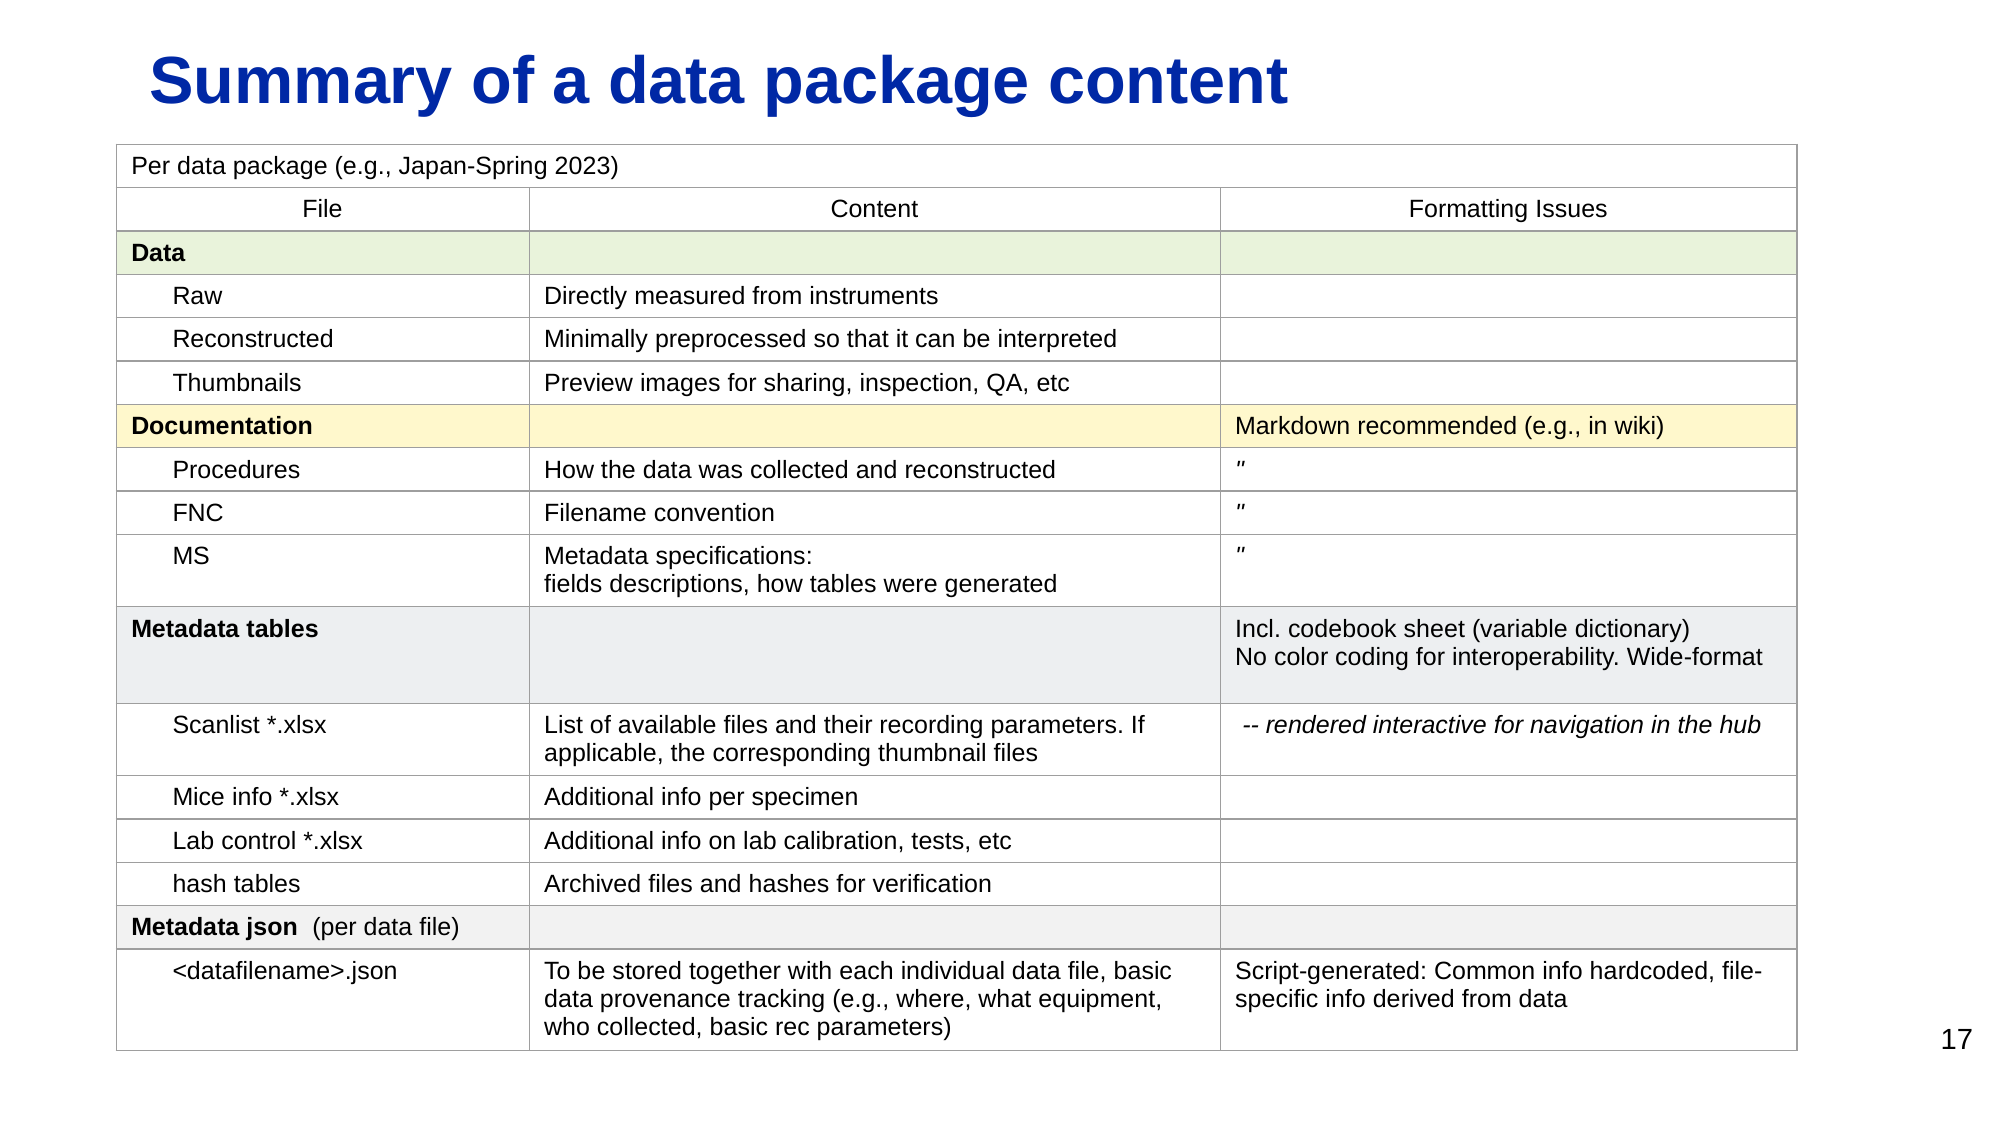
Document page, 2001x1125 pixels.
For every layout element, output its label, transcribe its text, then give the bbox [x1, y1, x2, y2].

table_cell -- rendered interactive for navigation in the hub [1221, 704, 1796, 775]
table_cell [1221, 863, 1796, 905]
slide_number 17 [1853, 1019, 1974, 1106]
table_cell Script-generated: Common info hardcoded, file-specific info derived from data [1221, 950, 1796, 1050]
table_cell [530, 405, 1220, 447]
title Summary of a data package content [149, 31, 1851, 132]
table_cell " [1221, 492, 1796, 534]
table_cell How the data was collected and reconstructed [530, 448, 1220, 490]
table_cell [530, 607, 1220, 703]
table_cell [1221, 275, 1796, 317]
table_cell Metadata json (per data file) [117, 906, 529, 948]
table_cell Directly measured from instruments [530, 275, 1220, 317]
table_cell File [117, 188, 529, 230]
table_cell " [1221, 535, 1796, 606]
table_cell Minimally preprocessed so that it can be interpreted [530, 318, 1220, 360]
table_cell [1221, 232, 1796, 274]
table_cell [1221, 318, 1796, 360]
table_cell Mice info *.xlsx [117, 776, 529, 818]
table_cell Metadata tables [117, 607, 529, 703]
table_cell Formatting Issues [1221, 188, 1796, 230]
table_cell [1221, 362, 1796, 404]
table_cell Procedures [117, 448, 529, 490]
table_cell " [1221, 448, 1796, 490]
table_cell [530, 232, 1220, 274]
table_cell Preview images for sharing, inspection, QA, etc [530, 362, 1220, 404]
table_cell Incl. codebook sheet (variable dictionary) No color coding for interoperability. Wide-format [1221, 607, 1796, 703]
table_cell Metadata specifications: fields descriptions, how tables were generated [530, 535, 1220, 606]
table_cell List of available files and their recording parameters. If applicable, the corresponding thumbnail files [530, 704, 1220, 775]
table_cell Documentation [117, 405, 529, 447]
table_cell To be stored together with each individual data file, basic data provenance tracking (e.g., where, what equipment, who collected, basic rec parameters) [530, 950, 1220, 1050]
table_header Per data package (e.g., Japan-Spring 2023) [117, 145, 1796, 187]
table_cell [1221, 776, 1796, 818]
table_cell Filename convention [530, 492, 1220, 534]
table_cell Markdown recommended (e.g., in wiki) [1221, 405, 1796, 447]
table_cell Data [117, 232, 529, 274]
table_cell Additional info per specimen [530, 776, 1220, 818]
table_cell [530, 906, 1220, 948]
table_cell Lab control *.xlsx [117, 820, 529, 862]
table_cell <datafilename>.json [117, 950, 529, 1050]
table_cell Scanlist *.xlsx [117, 704, 529, 775]
table_cell Archived files and hashes for verification [530, 863, 1220, 905]
table_cell Reconstructed [117, 318, 529, 360]
table_cell Content [530, 188, 1220, 230]
table_cell MS [117, 535, 529, 606]
table_cell FNC [117, 492, 529, 534]
table_cell Additional info on lab calibration, tests, etc [530, 820, 1220, 862]
table_cell [1221, 820, 1796, 862]
table_cell Thumbnails [117, 362, 529, 404]
table_cell [1221, 906, 1796, 948]
table_cell Raw [117, 275, 529, 317]
table_cell hash tables [117, 863, 529, 905]
